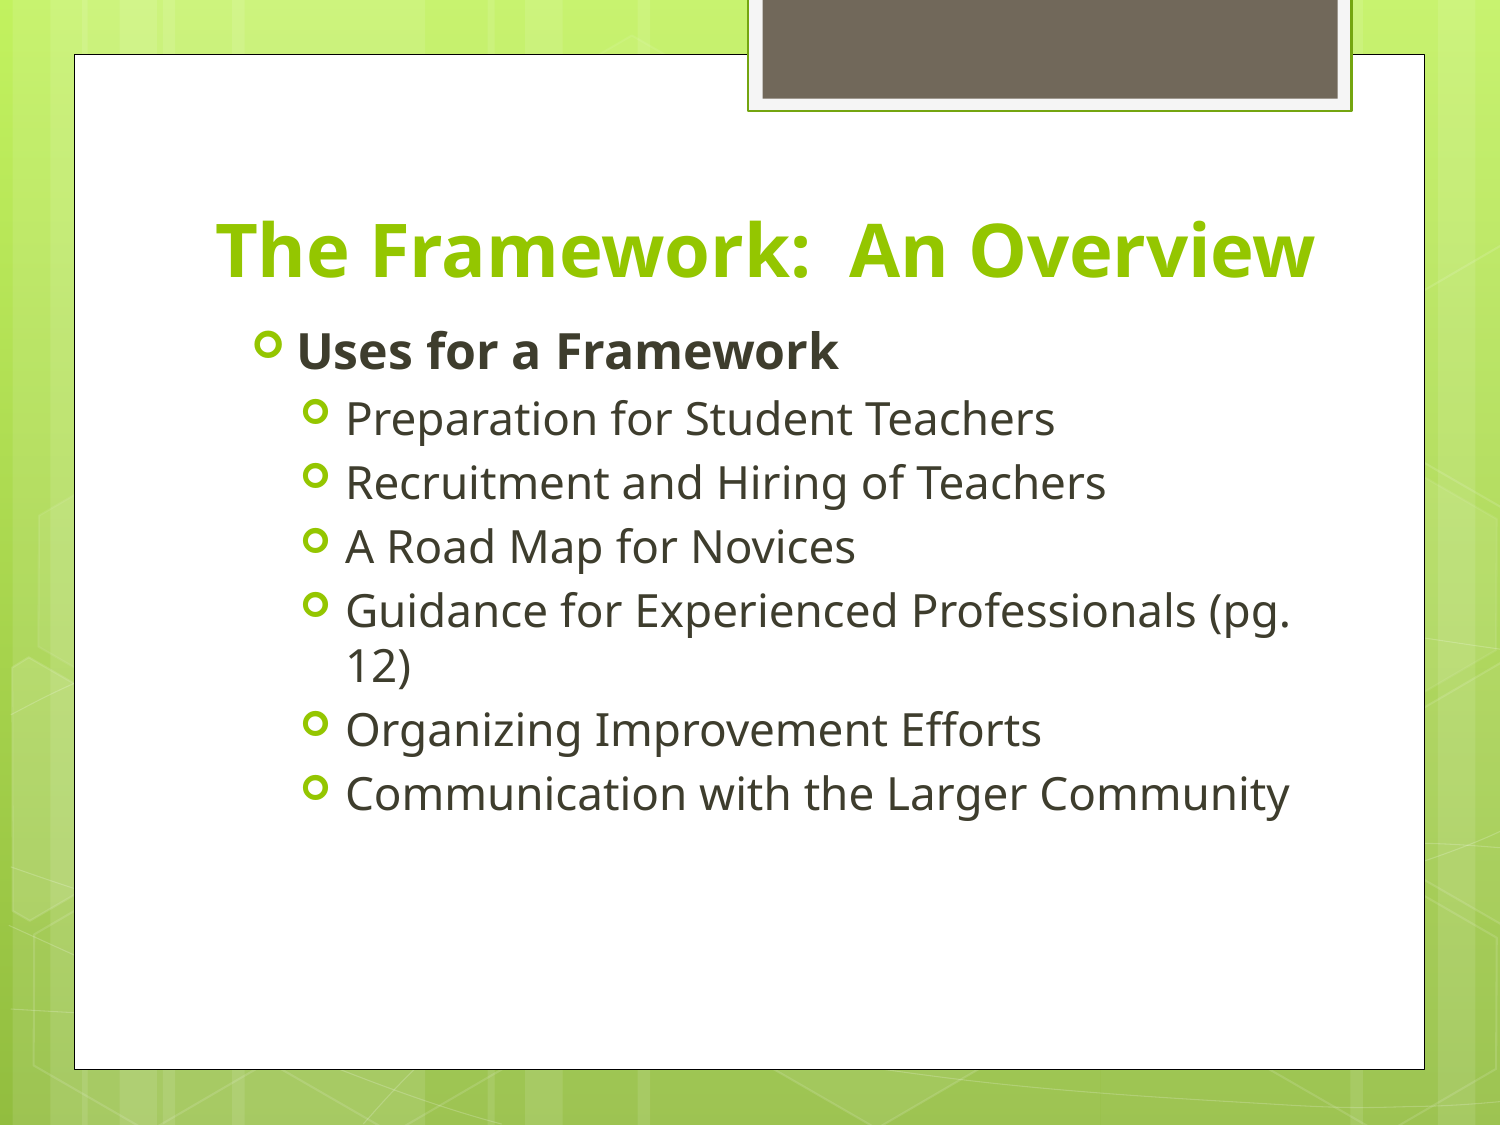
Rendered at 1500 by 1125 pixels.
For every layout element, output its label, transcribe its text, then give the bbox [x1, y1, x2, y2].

list Uses for a Framework Preparation for Student Teachers Recruitment and Hiring of Teachers A Road Map for Novices Guidance for Experienced Professionals (pg. 12) Organizing Improvement Efforts Communication with the Larger Community [225, 312, 1337, 889]
title The Framework: An Overview [200, 112, 1353, 300]
